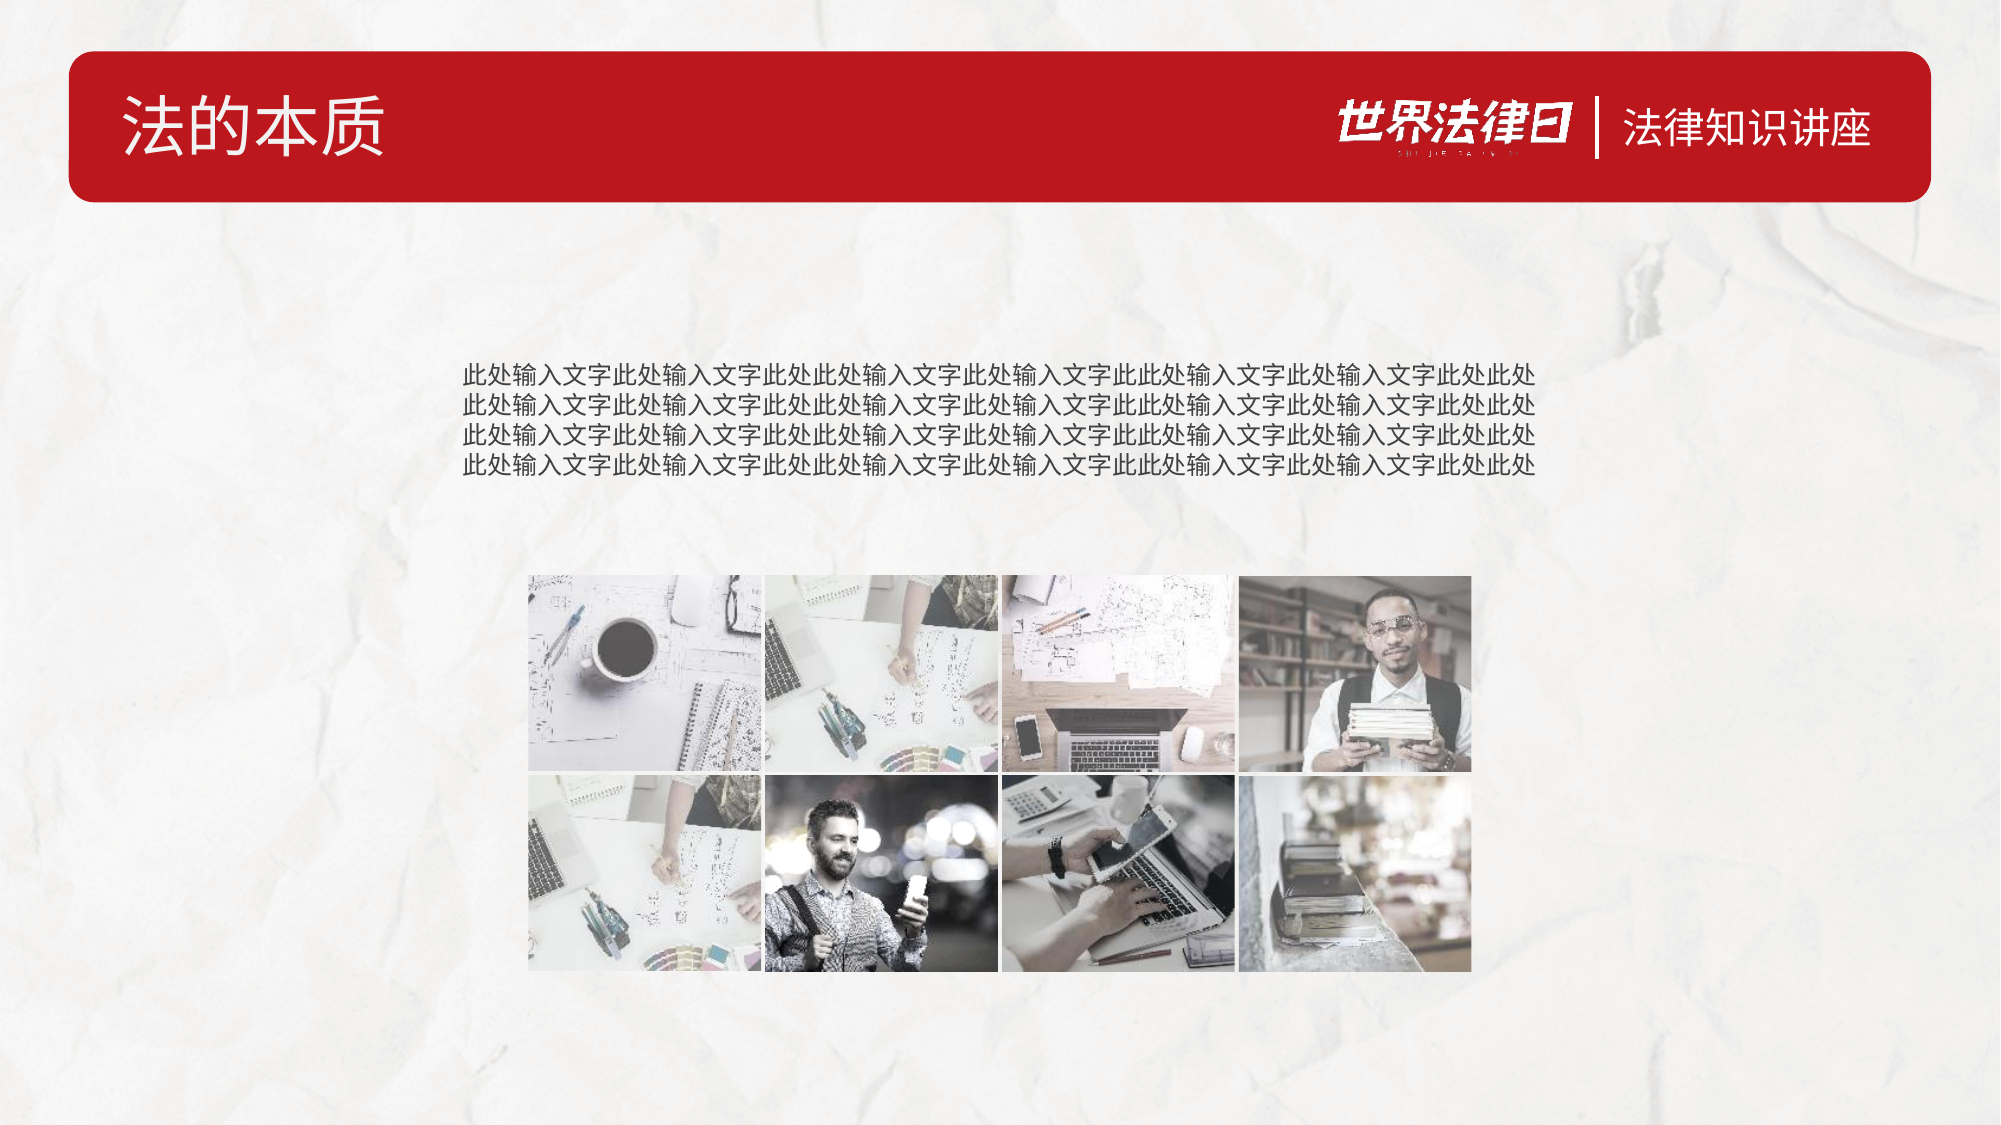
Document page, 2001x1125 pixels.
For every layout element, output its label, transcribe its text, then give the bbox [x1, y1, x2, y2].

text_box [1338, 93, 1895, 160]
text_box [67, 50, 1933, 204]
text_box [528, 575, 1472, 972]
picture [0, 0, 2001, 1125]
text_box 法的本质 [105, 77, 673, 173]
text_box 此处输入文字此处输入文字此处此处输入文字此处输入文字此此处输入文字此处输入文字此处此处 此处输入文字此处输入文字此处此处输入文字此处输入文字此此处输入文字此处输入文字此处此处 此处输入文字此处输入文字此处此处输入文字此处输入文字此此处输入文字此处输入文字此处此处 此处输入文字此处输入文字此处此处输入文字此处输入文字此此处输入文字此处输入文字此处此处 [408, 352, 1592, 518]
